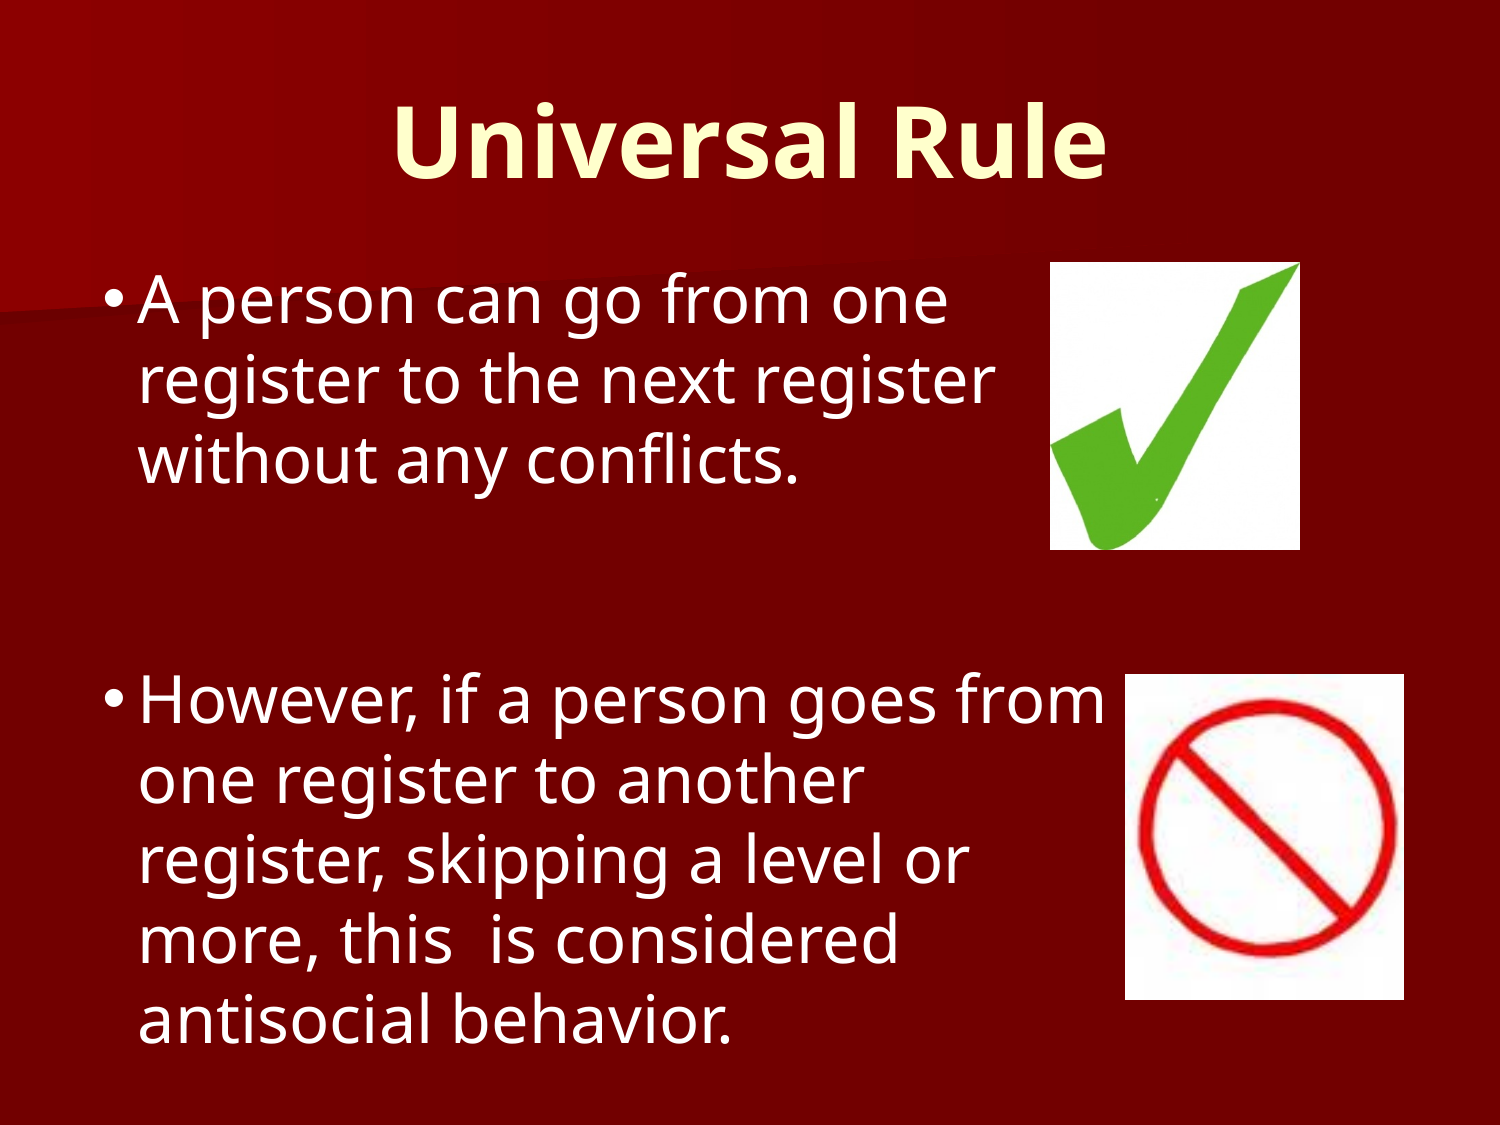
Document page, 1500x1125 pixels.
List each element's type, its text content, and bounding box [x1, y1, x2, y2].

text_box A person can go from one register to the next register without any conflicts. However, if a person goes from one register to another register, skipping a level or more, this is considered antisocial behavior. [87, 249, 1125, 1065]
title Universal Rule [74, 44, 1426, 233]
picture [1124, 674, 1405, 1001]
picture [1049, 262, 1300, 551]
